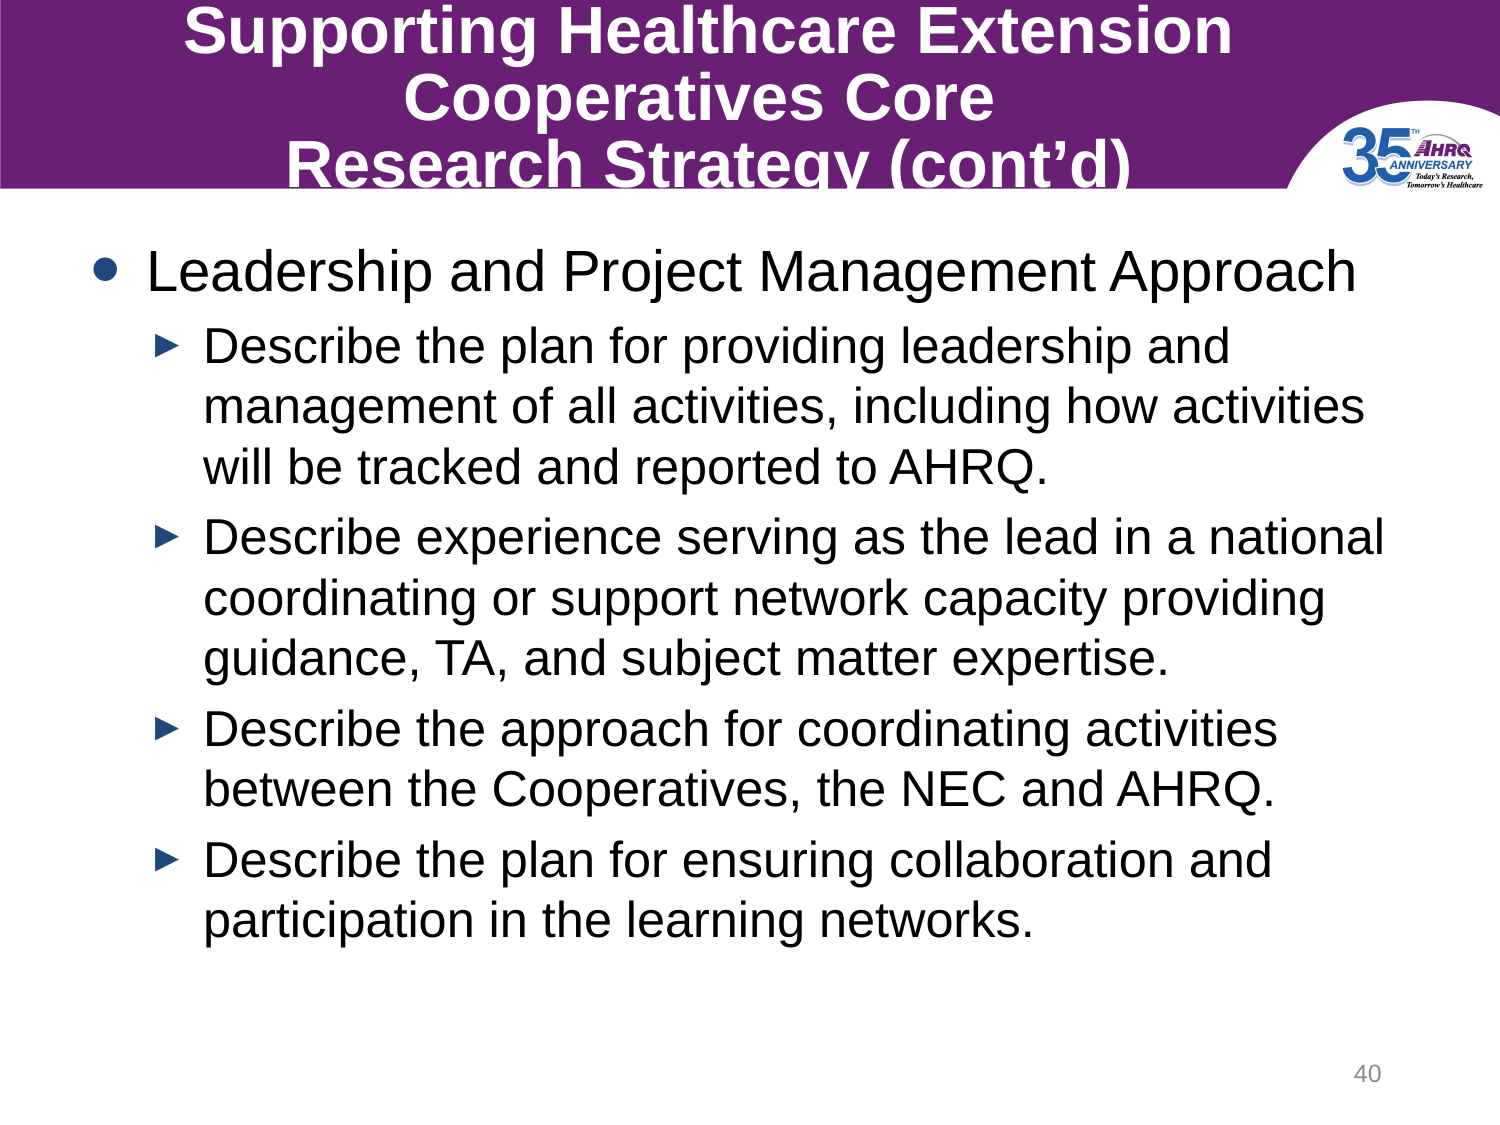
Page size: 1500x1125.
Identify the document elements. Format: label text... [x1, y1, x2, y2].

title Supporting Healthcare Extension Cooperatives Core Research Strategy (cont’d) [99, 50, 1319, 152]
slide_number 40 [1059, 1042, 1397, 1103]
list Leadership and Project Management Approach Describe the plan for providing leadership and management of all activities, including how activities will be tracked and reported to AHRQ. Describe experience serving as the lead in a national coordinating or support network capacity providing guidance, TA, and subject matter expertise. Describe the approach for coordinating activities between the Cooperatives, the NEC and AHRQ. Describe the plan for ensuring collaboration and participation in the learning networks. [75, 225, 1425, 969]
picture [0, 0, 1500, 1125]
